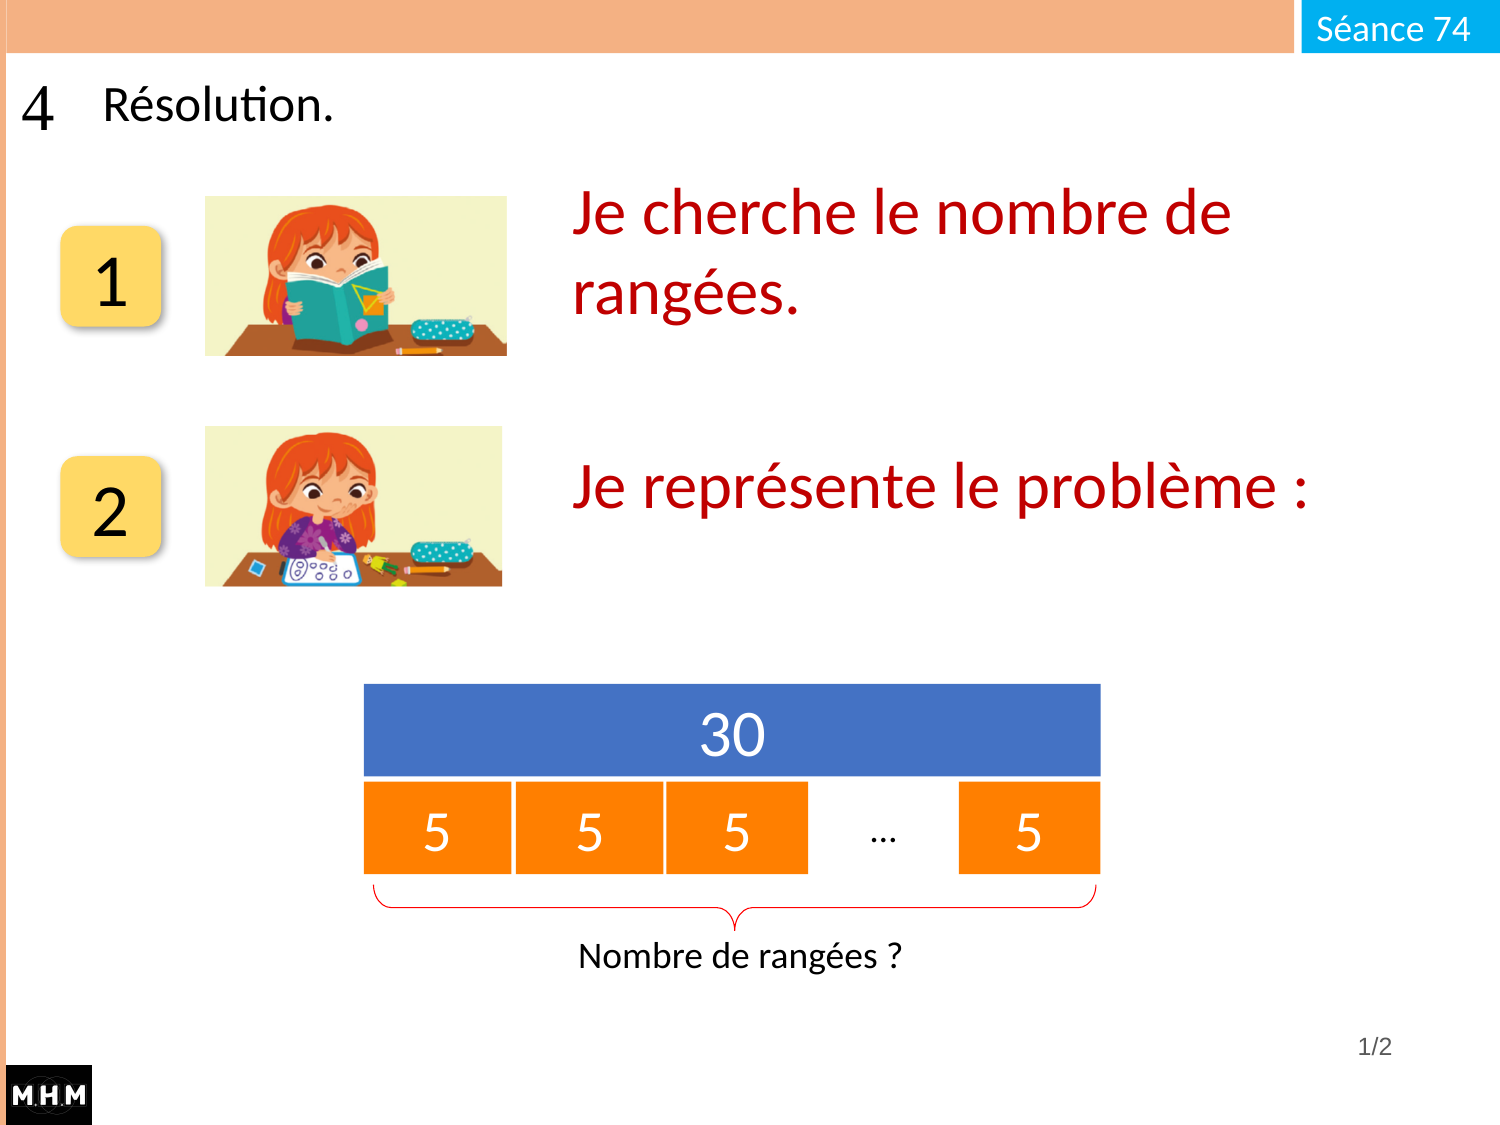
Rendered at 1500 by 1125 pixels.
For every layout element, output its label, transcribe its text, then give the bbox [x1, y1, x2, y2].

text_box … [812, 781, 955, 875]
text_box 2 [59, 455, 163, 558]
text_box Nombre de rangées ? [540, 906, 951, 1000]
text_box 5 [665, 781, 809, 875]
text_box 1 [59, 224, 163, 328]
picture [6, 1065, 92, 1125]
text_box 1/2 [1343, 1022, 1408, 1068]
text_box Je représente le problème : [558, 434, 1458, 530]
text_box 5 [515, 781, 665, 875]
text_box 30 [363, 683, 1102, 777]
text_box 5 [363, 781, 512, 875]
picture [204, 196, 515, 356]
picture [204, 426, 503, 587]
text_box 5 [958, 781, 1102, 875]
title Résolution. [87, 32, 1382, 140]
text_box [372, 884, 1097, 909]
text_box Je cherche le nombre de rangées. [558, 160, 1458, 335]
